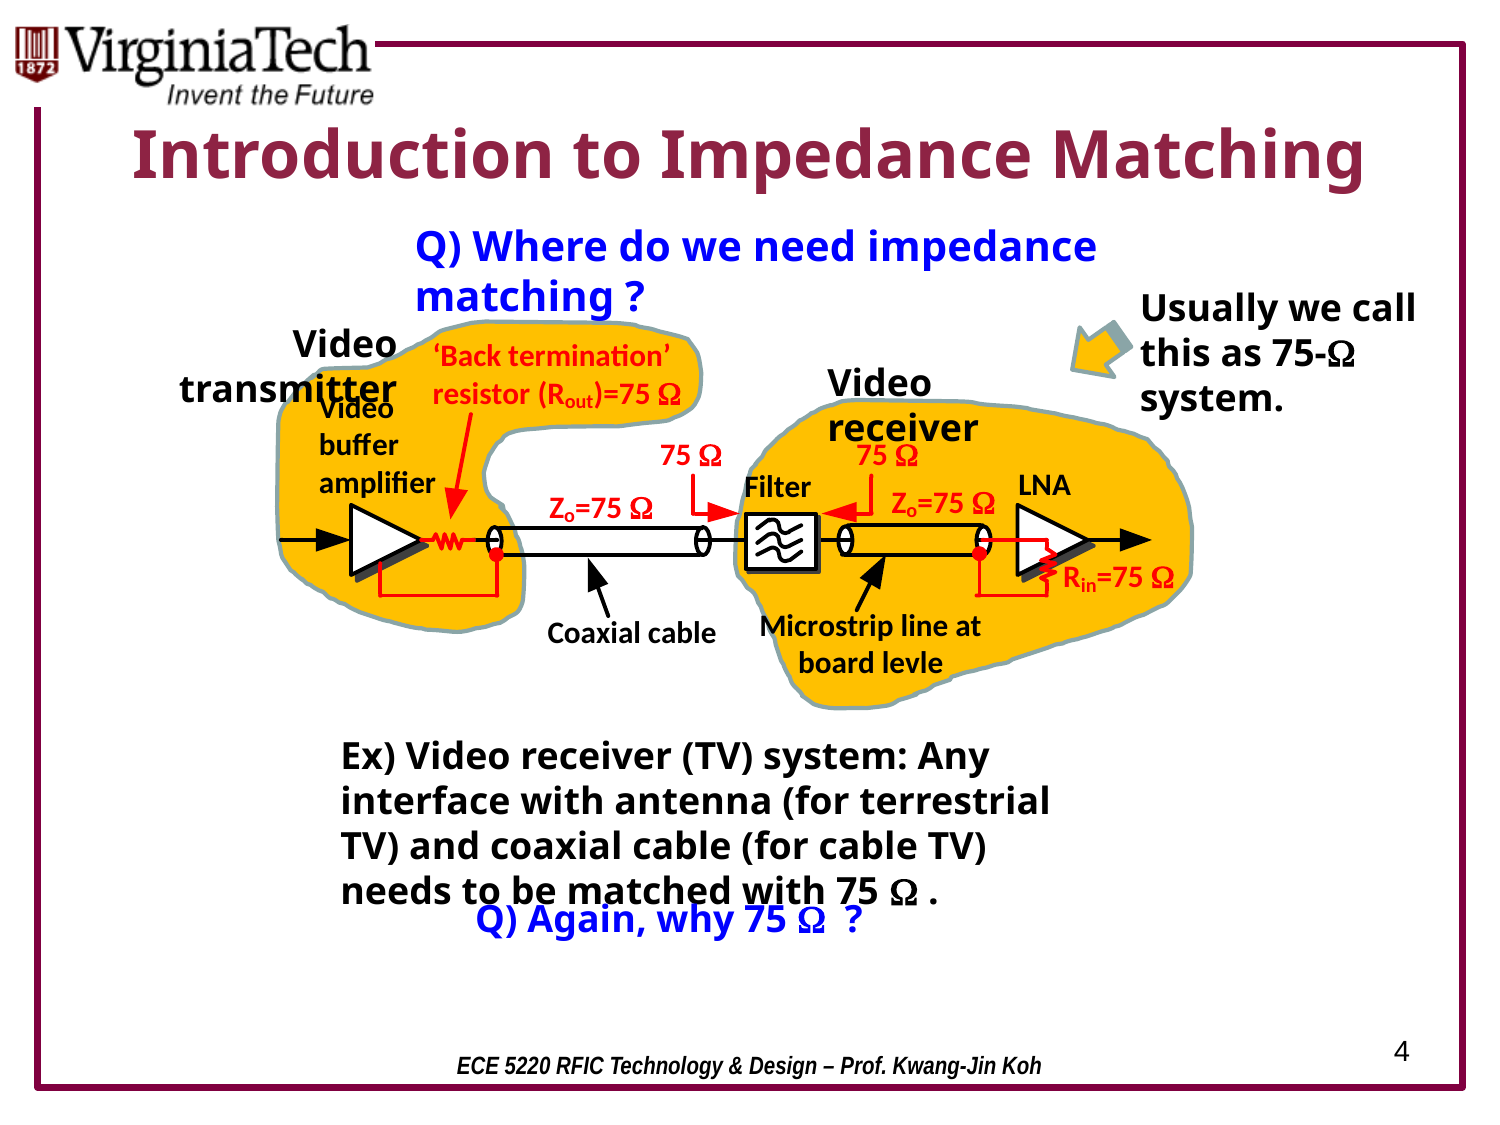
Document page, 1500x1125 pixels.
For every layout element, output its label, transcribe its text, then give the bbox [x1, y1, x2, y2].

title Introduction to Impedance Matching [75, 104, 1425, 213]
slide_number 4 [1074, 1024, 1425, 1103]
picture [15, 24, 375, 107]
text_box Q) Again, why 75 W ? [424, 887, 913, 948]
text_box Usually we call this as 75-W system. [1124, 276, 1438, 426]
text_box [1184, 486, 1195, 589]
text_box Video transmitter [112, 312, 413, 418]
text_box Q) Where do we need impedance matching ? [399, 212, 1150, 327]
text_box Ex) Video receiver (TV) system: Any interface with antenna (for terrestrial TV) and coaxial cable (for cable TV) needs to be matched with 75 W . [325, 724, 1076, 920]
text_box [1102, 319, 1120, 327]
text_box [274, 329, 1180, 688]
text_box [800, 697, 916, 711]
